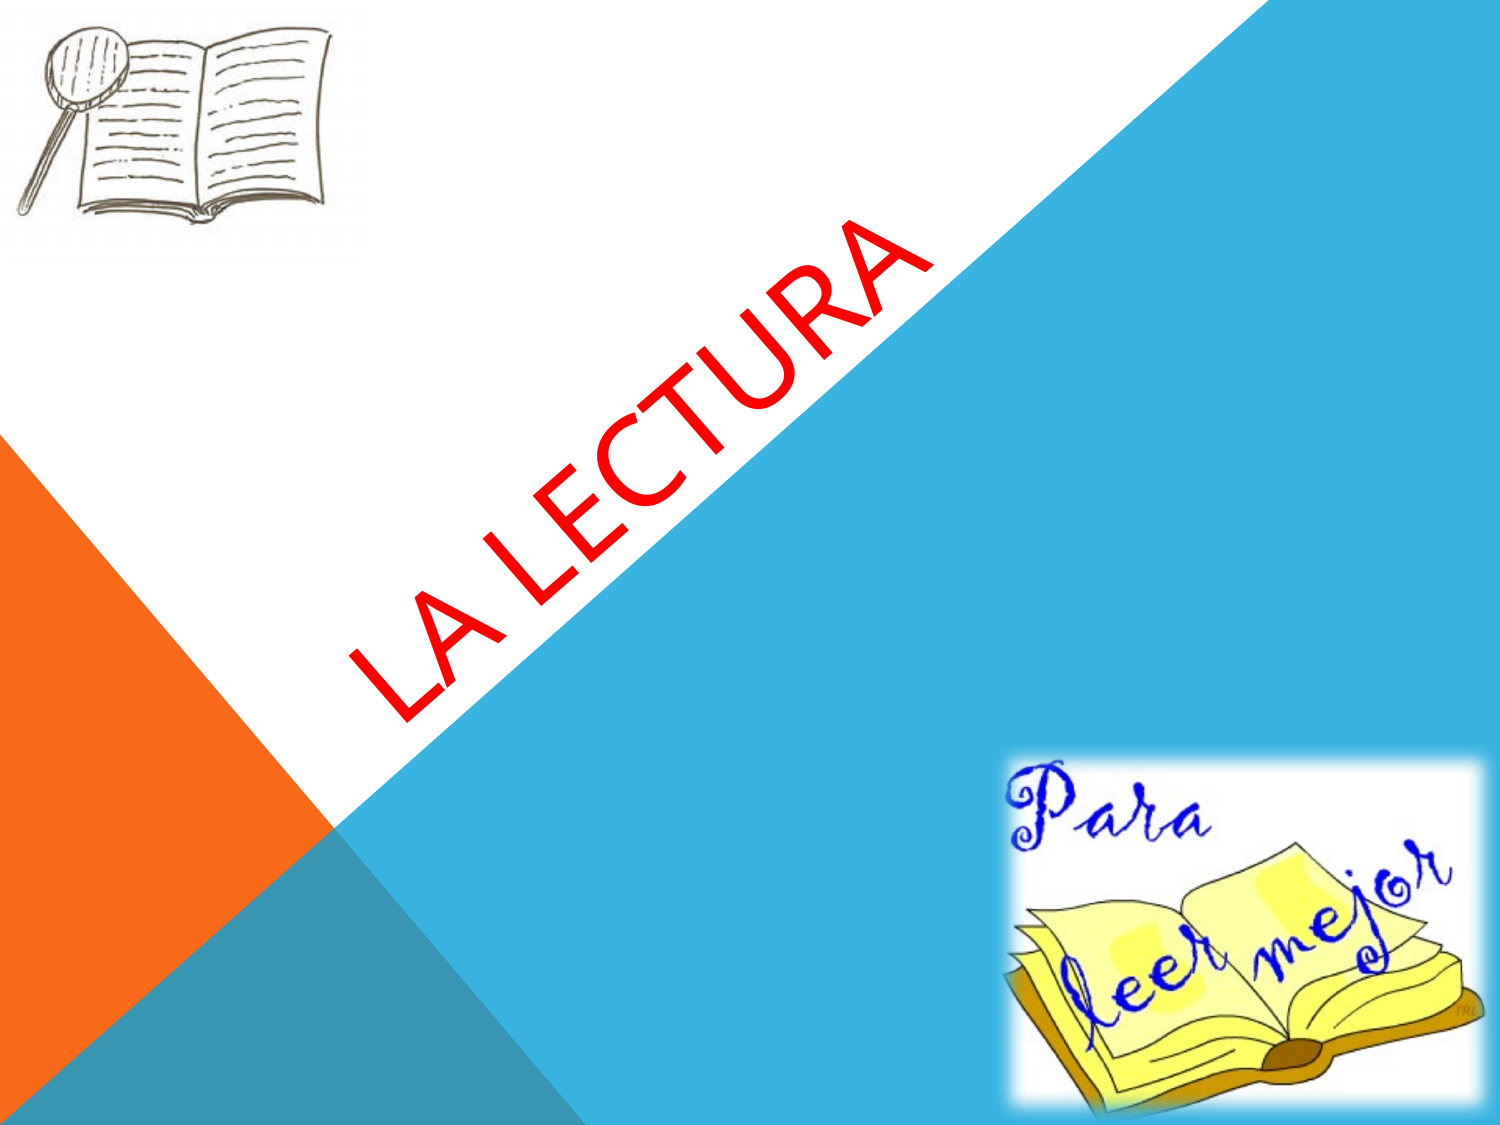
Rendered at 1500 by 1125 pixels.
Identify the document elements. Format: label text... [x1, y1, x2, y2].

title La lectura [204, 65, 1034, 823]
picture [991, 741, 1500, 1124]
picture [0, 0, 373, 267]
